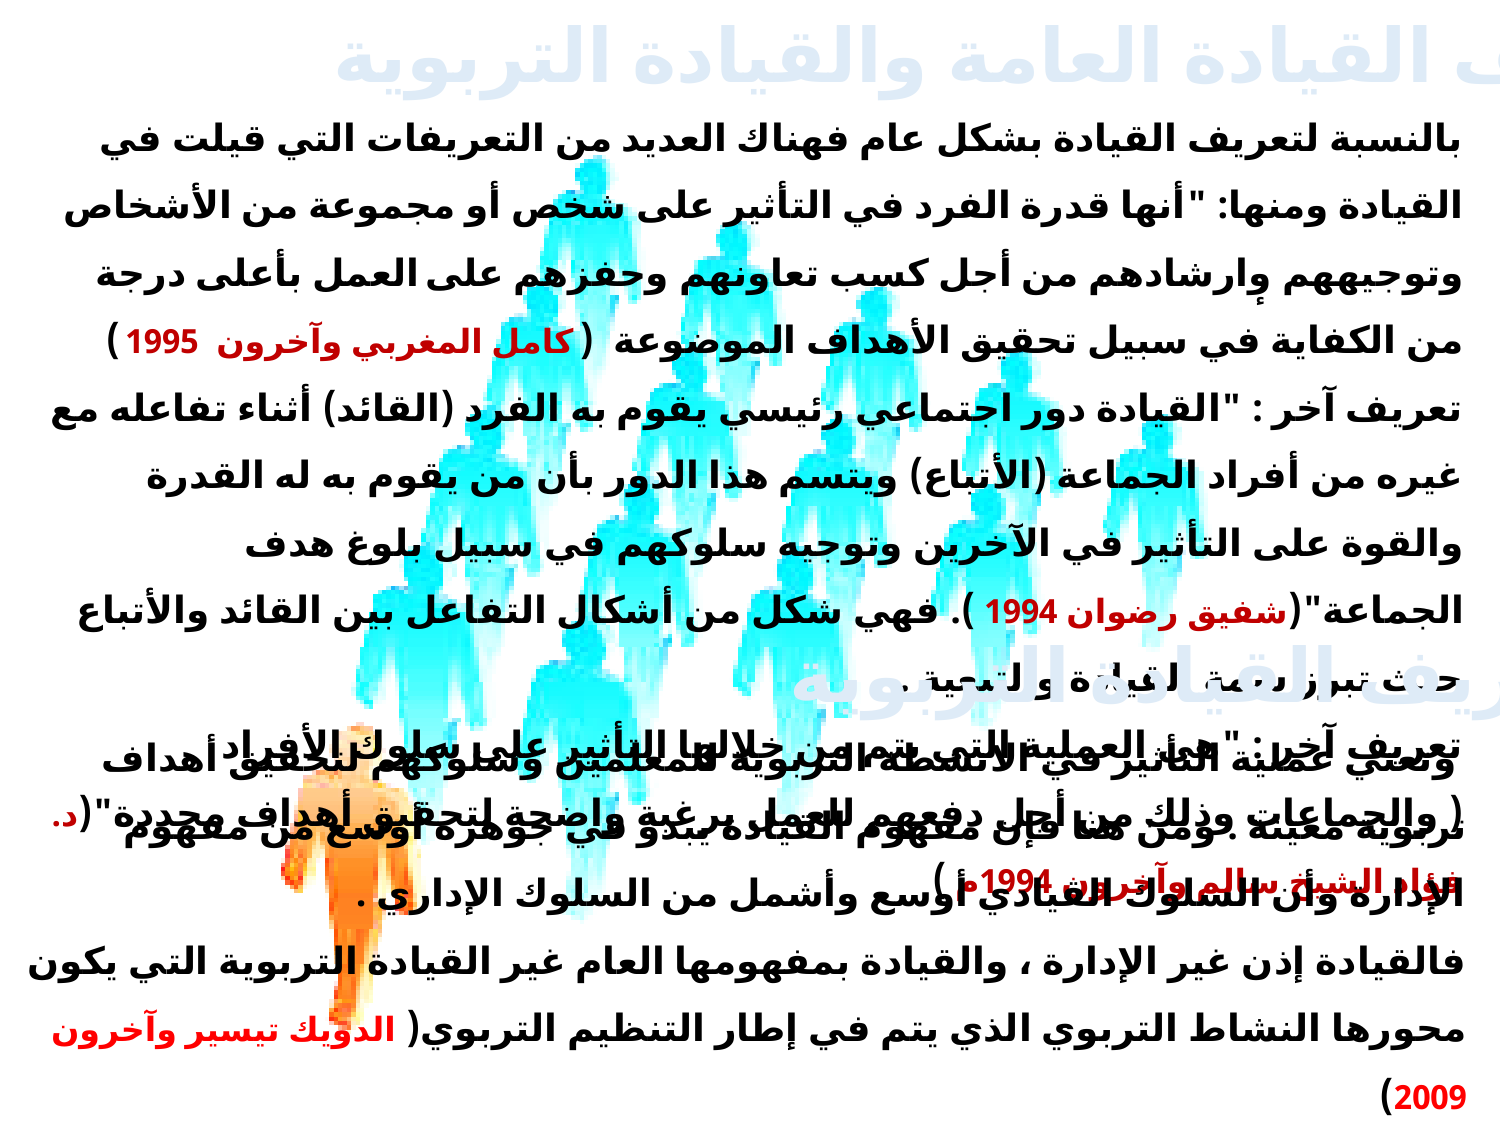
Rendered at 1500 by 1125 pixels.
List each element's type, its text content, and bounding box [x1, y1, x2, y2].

text_box تعريف القيادة التربوية [1270, 619, 1500, 725]
text_box تعريف القيادة العامة والقيادة التربوية [318, 0, 1500, 105]
text_box وتعني عملية التأثير في الانشطة التربوية للمعلمين وسلوكهم لتحقيق أهداف تربوية معينة . ومن هنا فإن مفهوم القيادة يبدو في جوهره أوسع من مفهوم الإدارة وأن السلوك القيادي أوسع وأشمل من السلوك الإداري . فالقيادة إذن غير الإدارة ، والقيادة بمفهومها العام غير القيادة التربوية التي يكون محورها النشاط التربوي الذي يتم في إطار التنظيم التربوي( الدويك تيسير وآخرون 2009) [1, 704, 1482, 1125]
picture [232, 120, 1270, 1061]
text_box بالنسبة لتعريف القيادة بشكل عام فهناك العديد من التعريفات التي قيلت في القيادة ومنها: "أنها قدرة الفرد في التأثير على شخص أو مجموعة من الأشخاص وتوجيههم وٕارشادهم من أجل كسب تعاونهم وحفزهم على العمل بأعلى درجة من الكفاية في سبيل تحقيق الأهداف الموضوعة ( كامل المغربي وآخرون 1995 ) تعريف آخر : "القيادة دور اجتماعي رئيسي يقوم به الفرد (القائد) أثناء تفاعله مع غيره من أفراد الجماعة (الأتباع) ويتسم هذا الدور بأن من يقوم به له القدرة والقوة على التأثير في الآخرين وتوجيه سلوكهم في سبيل بلوغ هدف الجماعة"(شفيق رضوان 1994 ). فهي شكل من أشكال التفاعل بين القائد والأتباع حيث تبرز سمة القيادة والتبعية . تعريف آخر : "هي العملية التي يتم من خلالها التأثير على سلوك الأفراد ( والجماعات وذلك من أجل دفعهم للعمل برغبة واضحة لتحقيق أهداف محددة"(د. فؤاد الشيخ سالم وآخرون 1994م ) [23, 84, 1479, 704]
